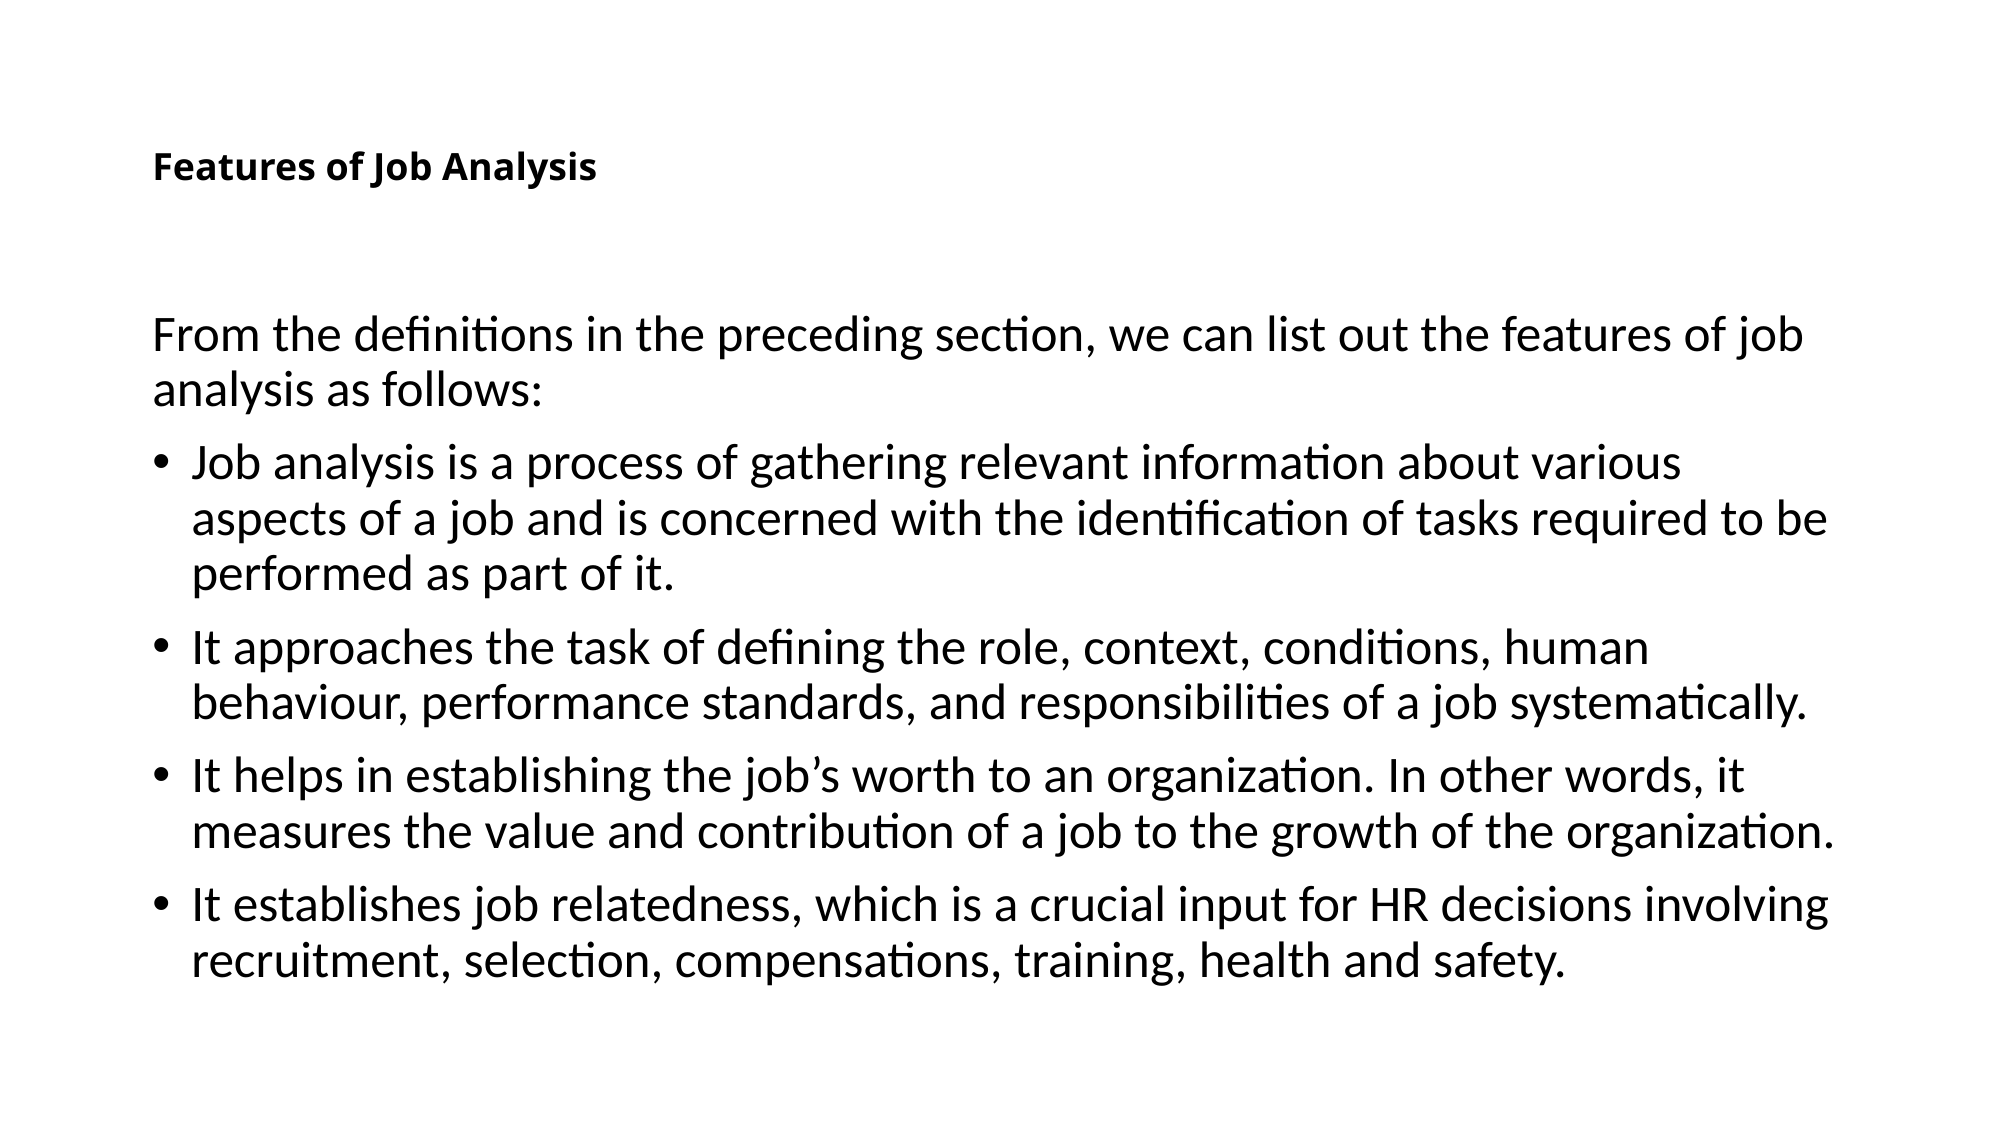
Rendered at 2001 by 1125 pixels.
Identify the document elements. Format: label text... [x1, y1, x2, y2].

title Features of Job Analysis [137, 59, 1863, 278]
list From the definitions in the preceding section, we can list out the features of job analysis as follows: Job analysis is a process of gathering relevant information about various aspects of a job and is concerned with the identification of tasks required to be performed as part of it. It approaches the task of defining the role, context, conditions, human behaviour, performance standards, and responsibilities of a job systematically. It helps in establishing the job’s worth to an organization. In other words, it measures the value and contribution of a job to the growth of the organization. It establishes job relatedness, which is a crucial input for HR decisions involving recruitment, selection, compensations, training, health and safety. [137, 299, 1863, 1014]
